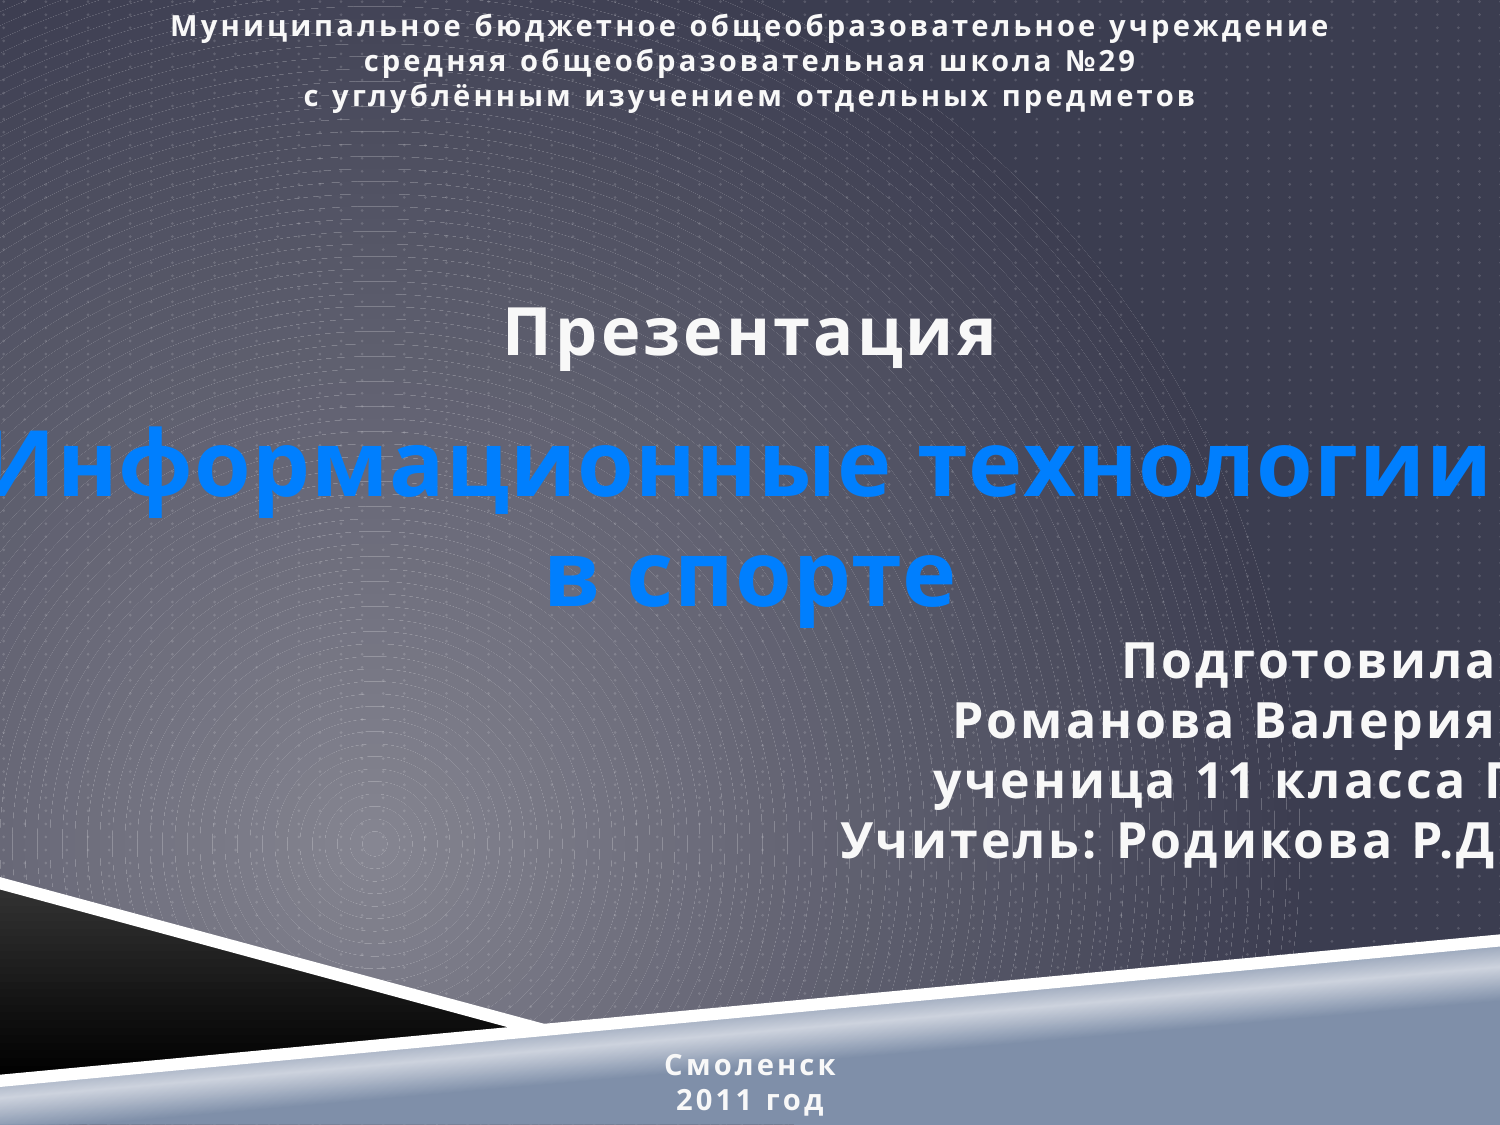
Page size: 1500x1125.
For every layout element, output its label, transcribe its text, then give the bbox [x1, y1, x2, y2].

text_box Презентация [487, 281, 1013, 377]
text_box Подготовила: Романова Валерия, ученица 11 класса Г Учитель: Родикова Р.Д. [825, 621, 1500, 877]
text_box Муниципальное бюджетное общеобразовательное учреждение средняя общеобразовательная школа №29 с углублённым изучением отдельных предметов [0, 0, 1500, 120]
text_box Информационные технологии в спорте [0, 397, 1500, 632]
text_box Смоленск 2011 год [0, 1039, 1500, 1124]
